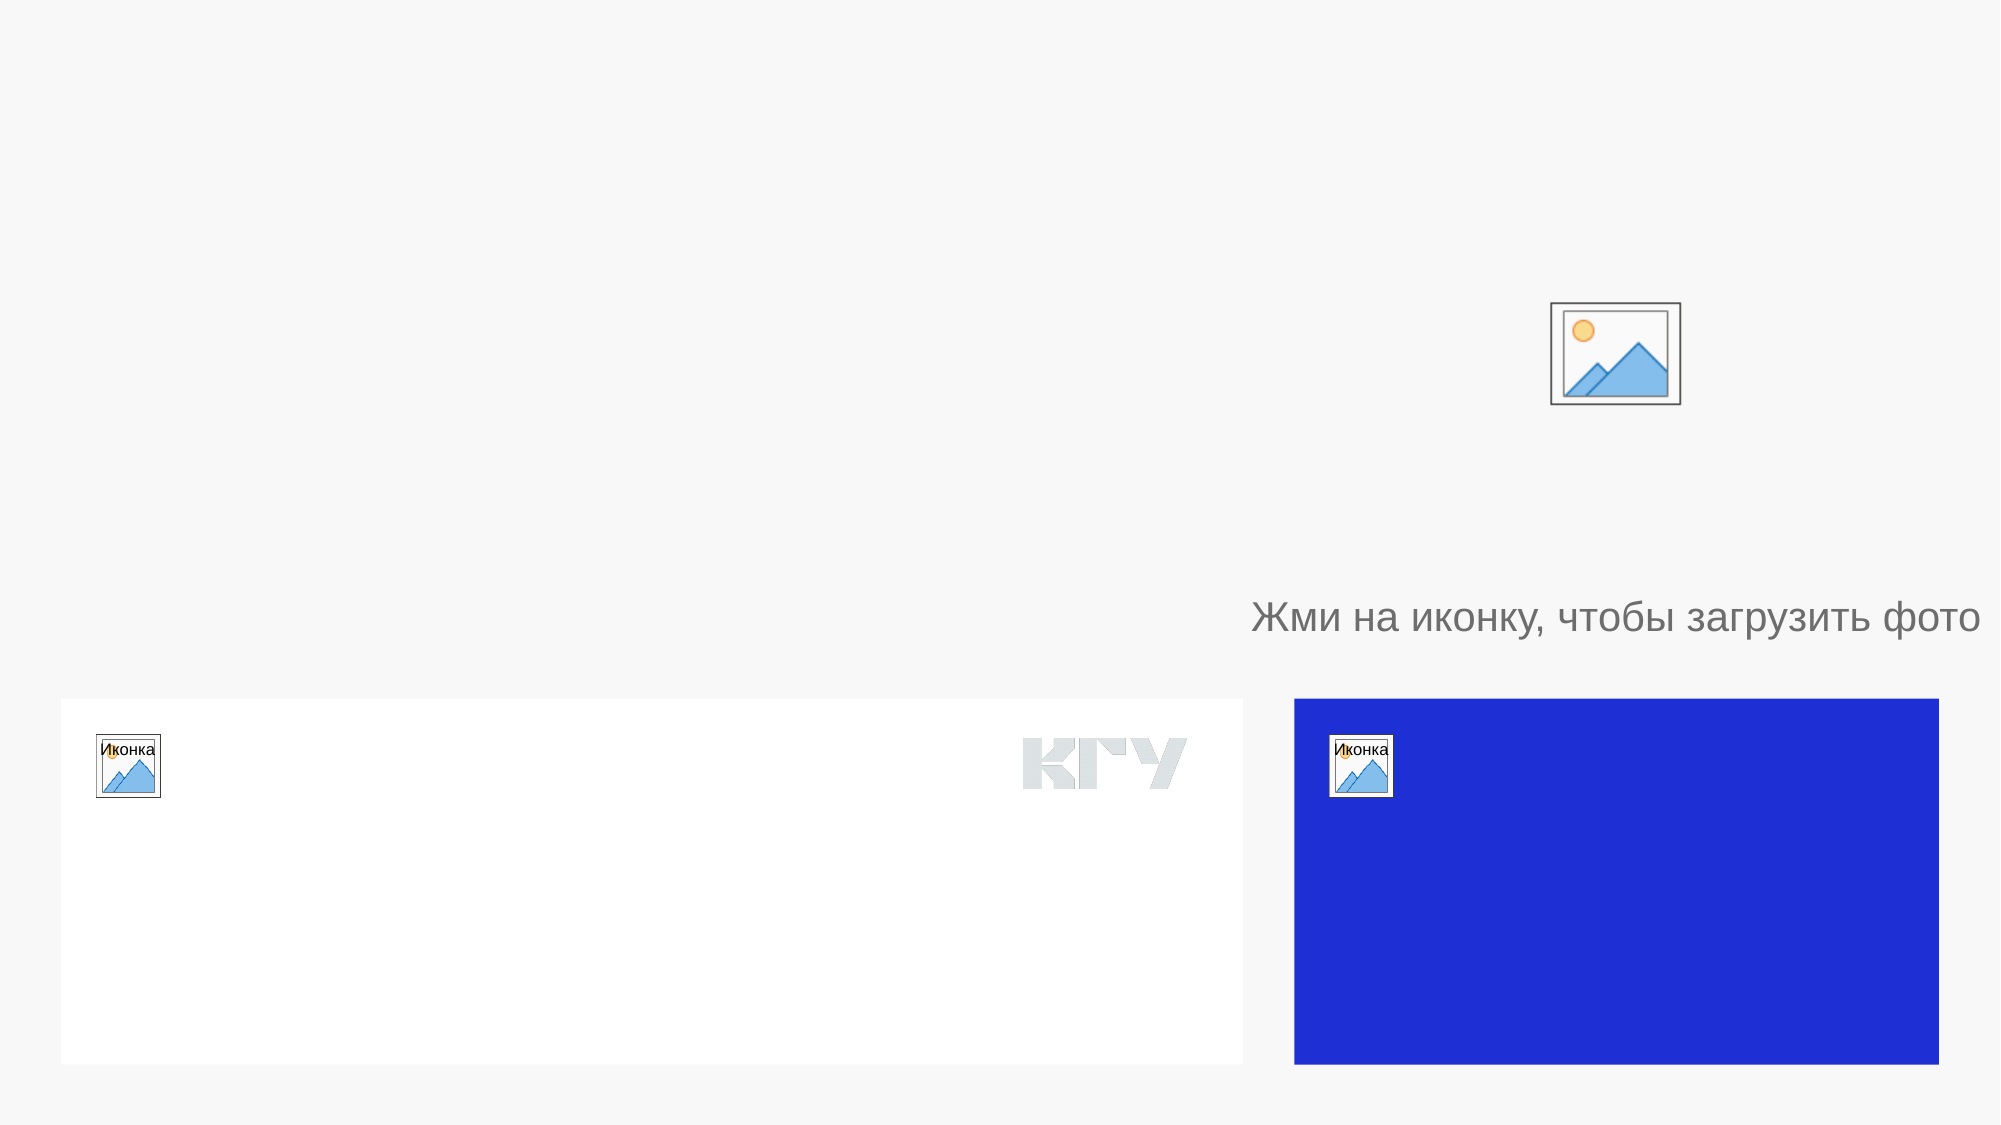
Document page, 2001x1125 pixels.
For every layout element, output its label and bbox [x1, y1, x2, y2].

picture [1326, 731, 1396, 800]
picture [93, 731, 163, 800]
picture [1293, 61, 1940, 648]
picture [1023, 738, 1187, 789]
